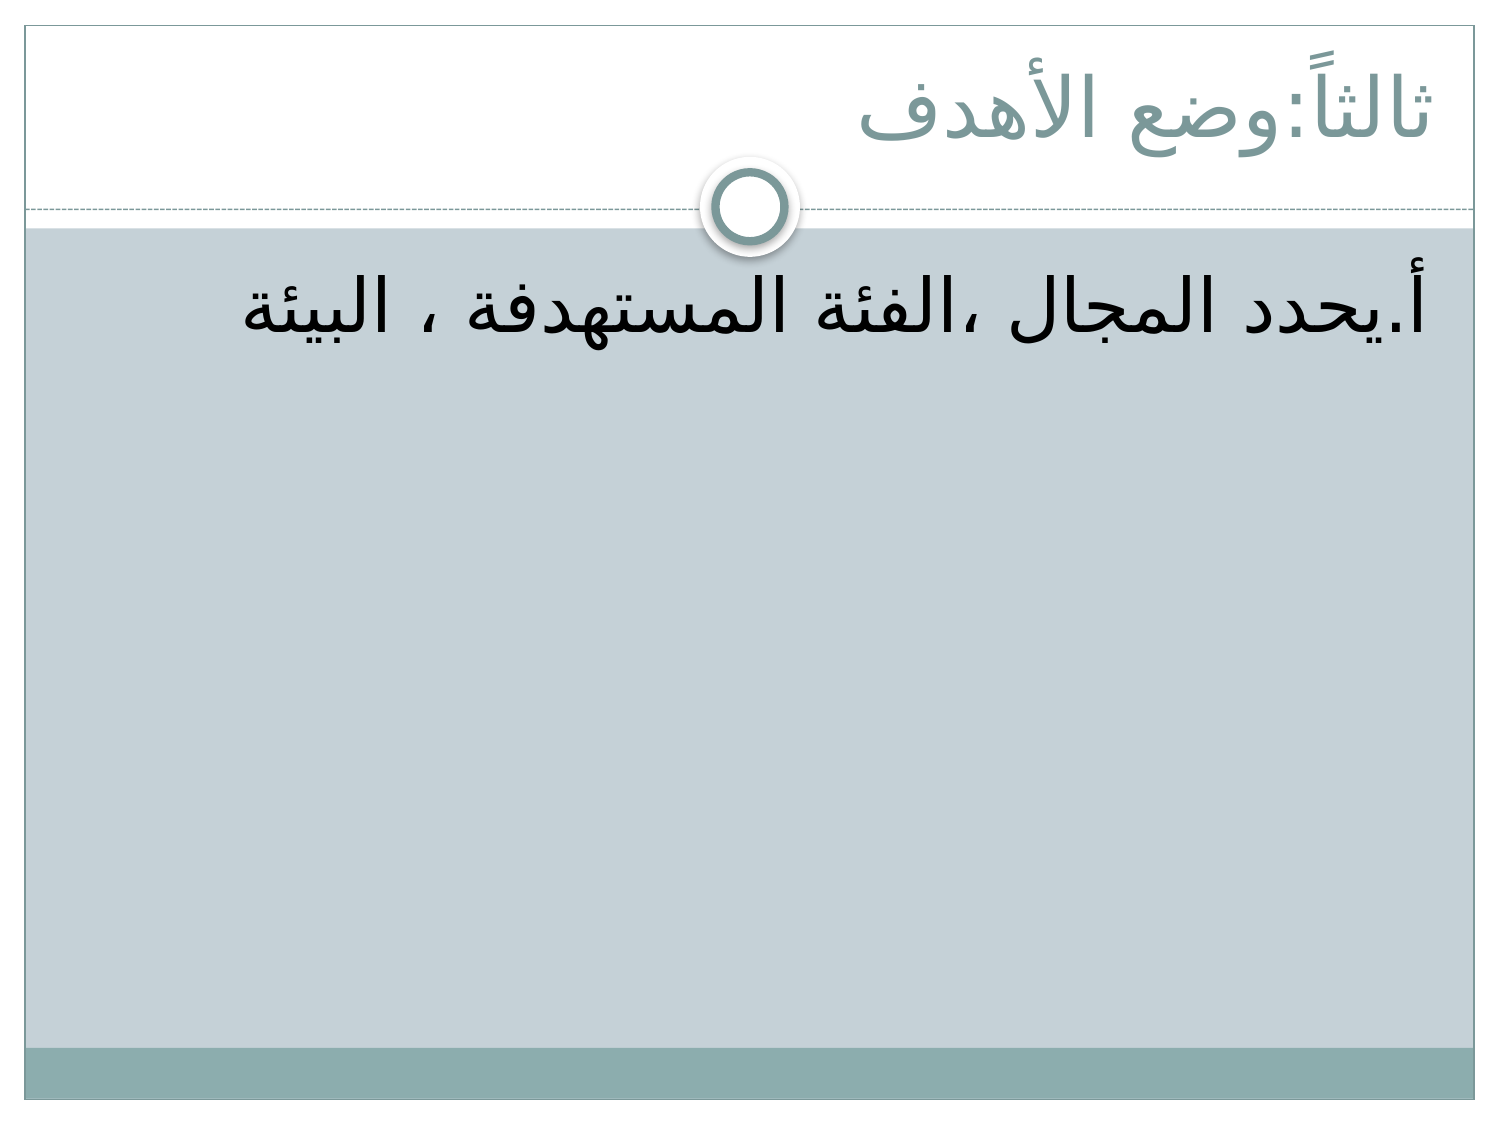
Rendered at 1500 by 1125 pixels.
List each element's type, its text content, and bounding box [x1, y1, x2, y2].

title ثالثاً:وضع الأهدف [49, 37, 1450, 162]
list أ.يحدد المجال ،الفئة المستهدفة ، البيئة [49, 250, 1445, 1001]
